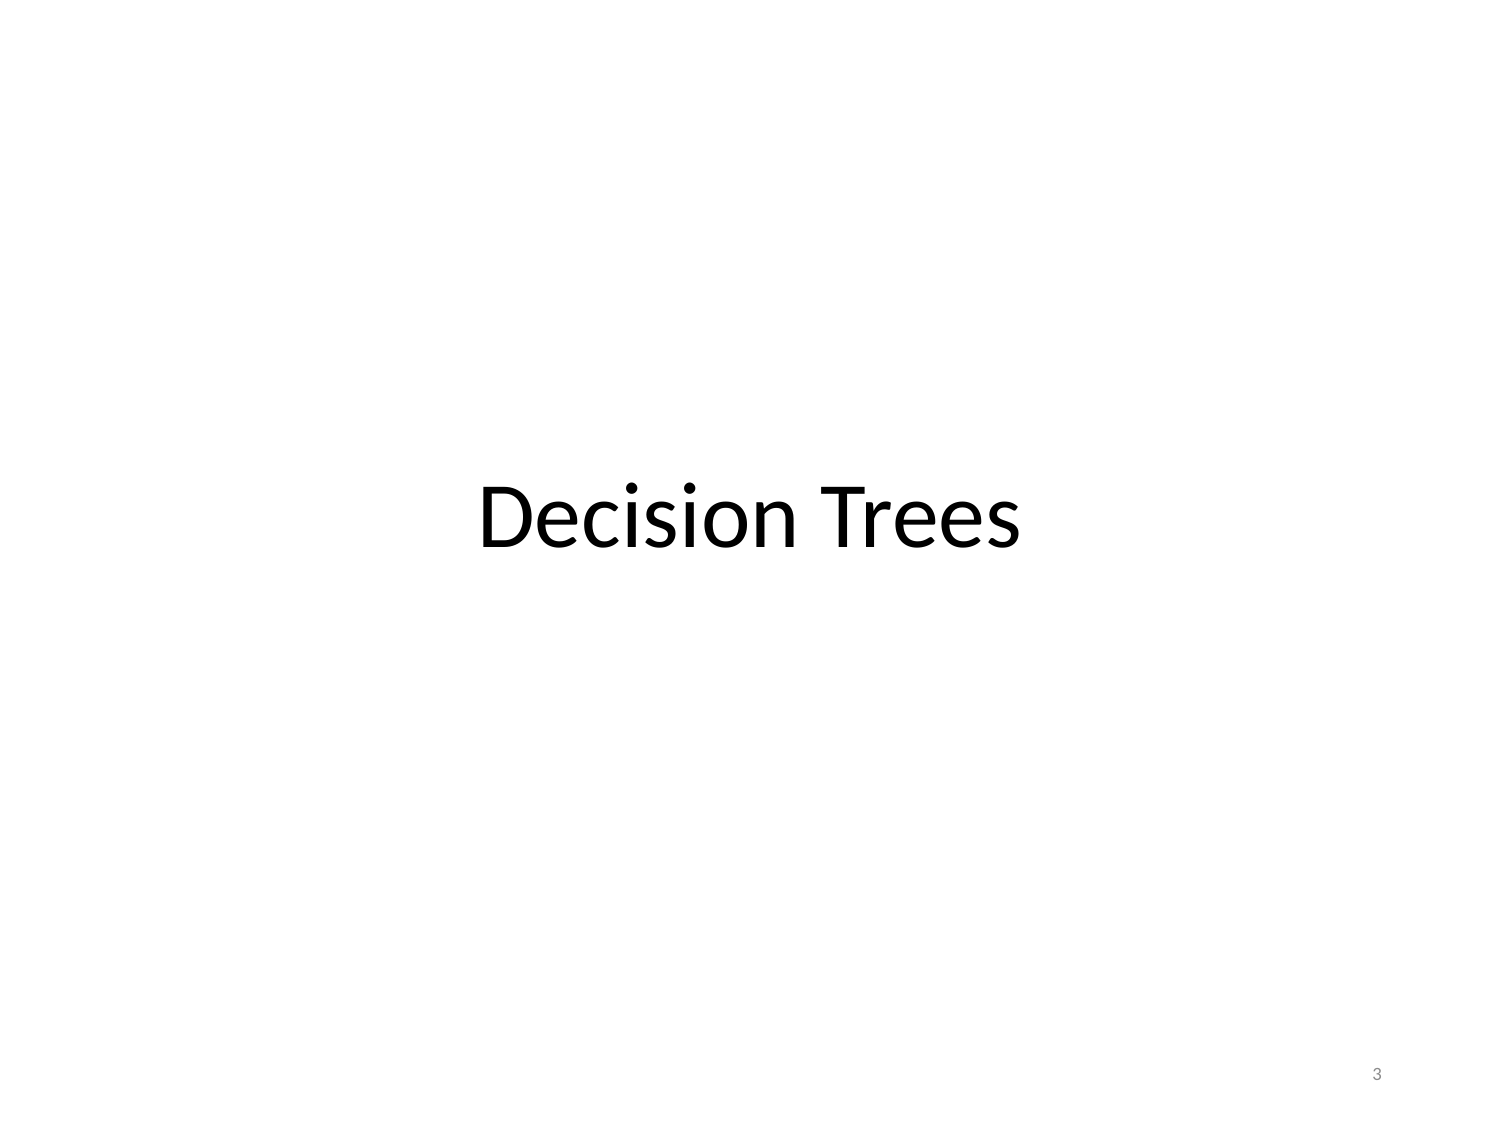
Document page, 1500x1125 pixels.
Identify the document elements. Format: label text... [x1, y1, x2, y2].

title Decision Trees [187, 184, 1313, 576]
slide_number 3 [1059, 1042, 1397, 1103]
